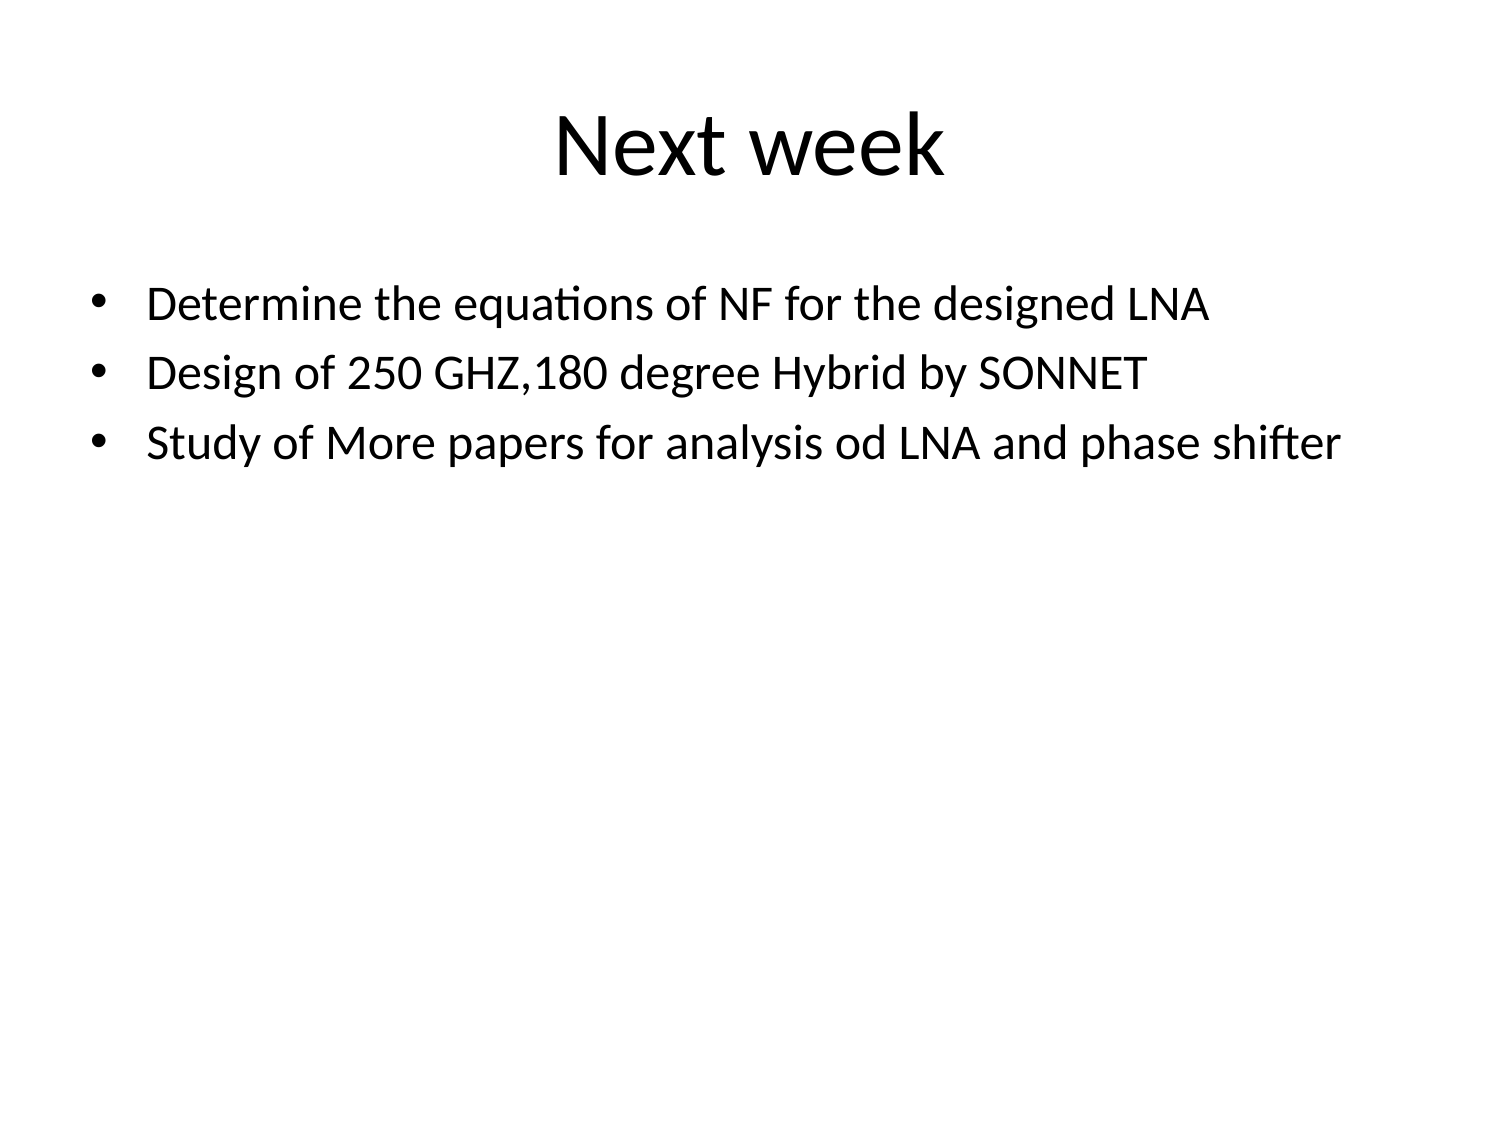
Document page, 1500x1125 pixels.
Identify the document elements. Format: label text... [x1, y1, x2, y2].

title Next week [75, 45, 1425, 233]
list Determine the equations of NF for the designed LNA Design of 250 GHZ,180 degree Hybrid by SONNET Study of More papers for analysis od LNA and phase shifter [75, 262, 1425, 1005]
